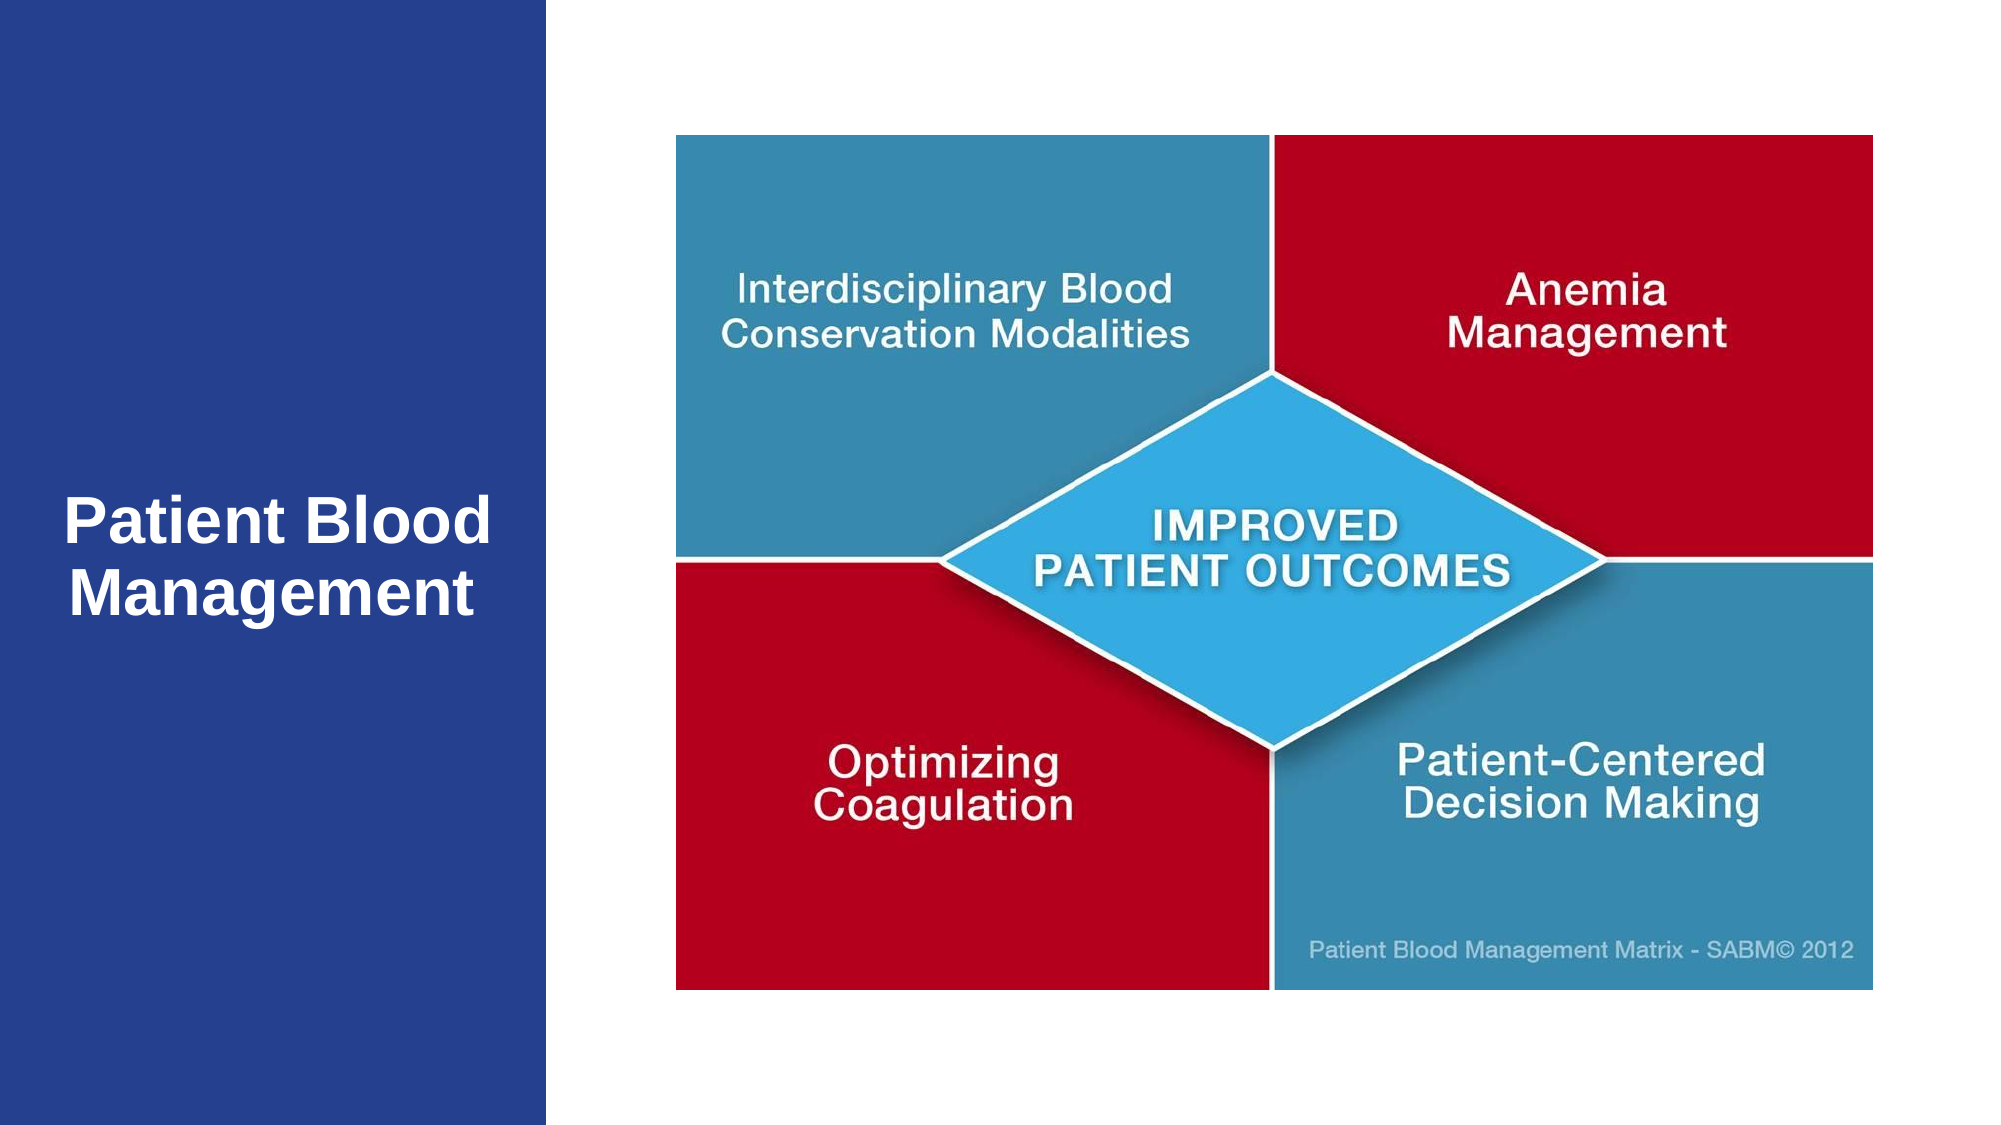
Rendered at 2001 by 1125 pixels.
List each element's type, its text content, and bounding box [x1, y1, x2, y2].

title Patient Blood Management [13, 448, 509, 667]
picture [675, 134, 1873, 991]
